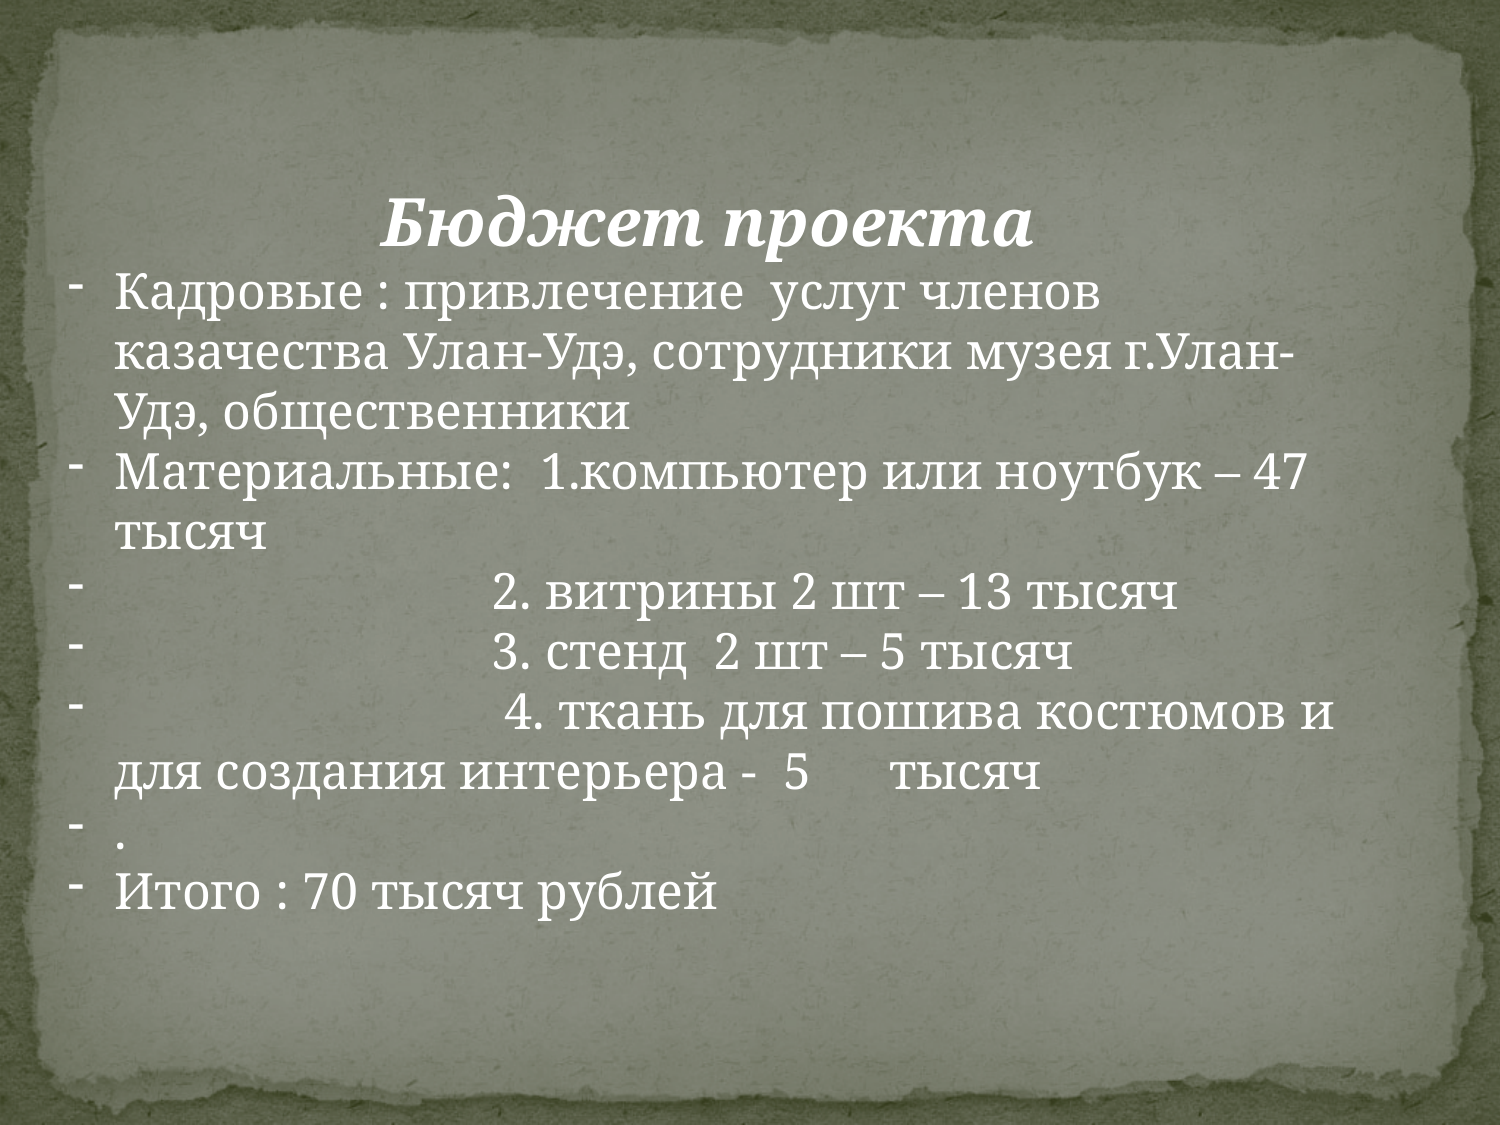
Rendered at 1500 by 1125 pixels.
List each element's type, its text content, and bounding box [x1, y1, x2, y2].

text_box Бюджет проекта Кадровые : привлечение услуг членов казачества Улан-Удэ, сотрудники музея г.Улан-Удэ, общественники Материальные: 1.компьютер или ноутбук – 47 тысяч 2. витрины 2 шт – 13 тысяч 3. стенд 2 шт – 5 тысяч 4. ткань для пошива костюмов и для создания интерьера - 5 тысяч . Итого : 70 тысяч рублей [53, 172, 1365, 988]
